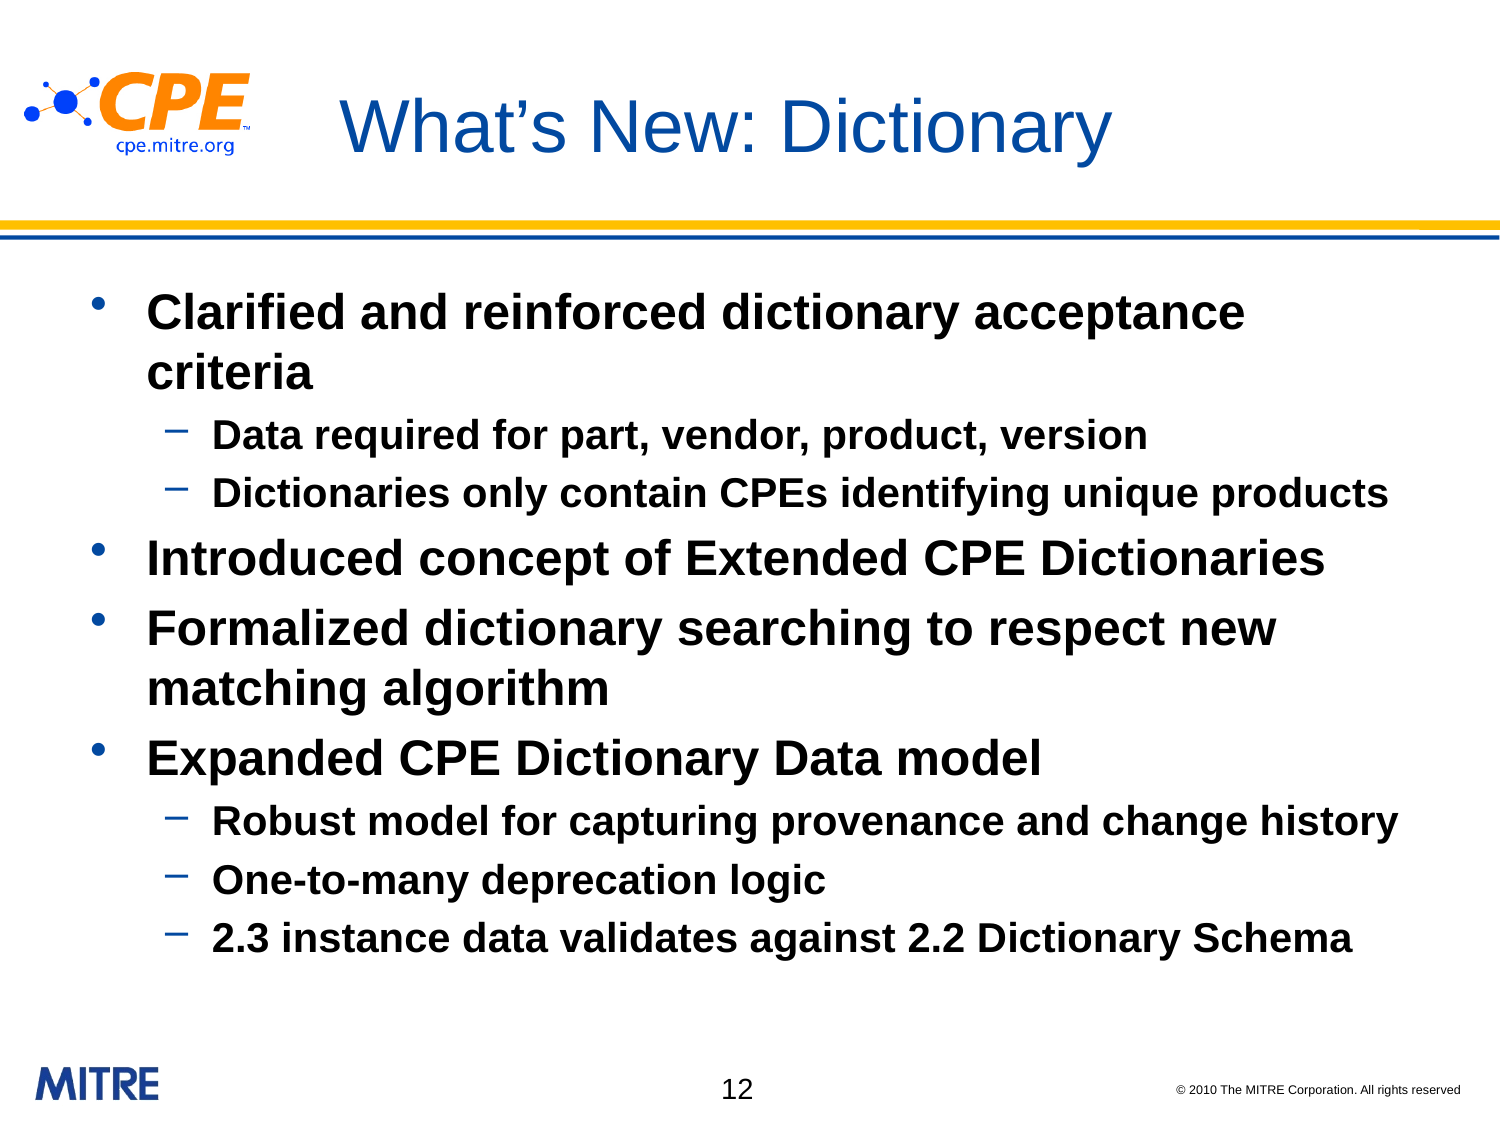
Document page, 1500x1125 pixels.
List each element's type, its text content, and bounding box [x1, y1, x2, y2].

title What’s New: Dictionary [324, 44, 1438, 201]
picture [30, 1064, 163, 1106]
picture [24, 72, 250, 156]
slide_number 12 [562, 1062, 913, 1113]
list Clarified and reinforced dictionary acceptance criteria Data required for part, vendor, product, version Dictionaries only contain CPEs identifying unique products Introduced concept of Extended CPE Dictionaries Formalized dictionary searching to respect new matching algorithm Expanded CPE Dictionary Data model Robust model for capturing provenance and change history One-to-many deprecation logic 2.3 instance data validates against 2.2 Dictionary Schema [74, 271, 1426, 990]
